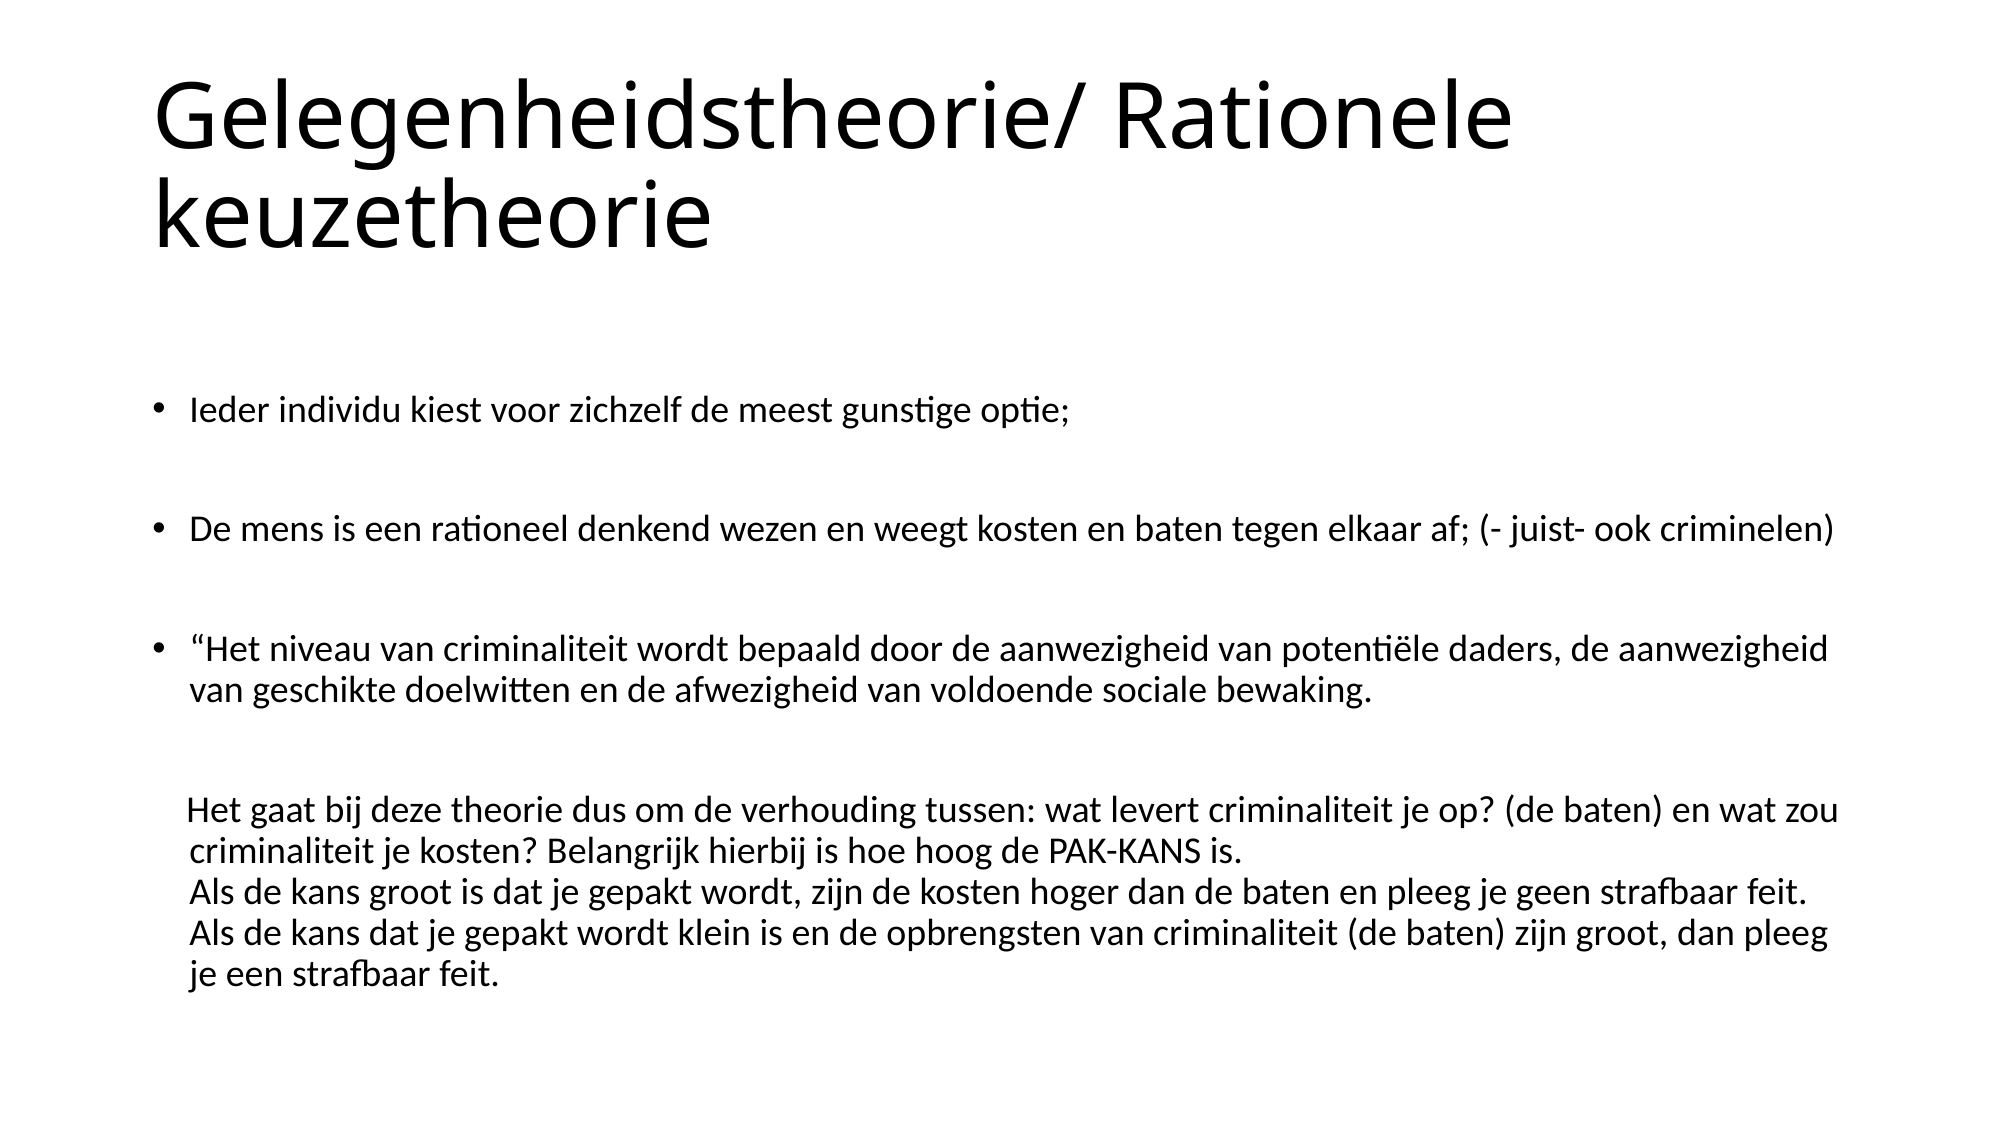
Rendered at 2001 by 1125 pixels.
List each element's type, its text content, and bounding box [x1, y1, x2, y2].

title Gelegenheidstheorie/ Rationele keuzetheorie [137, 59, 1863, 278]
list Ieder individu kiest voor zichzelf de meest gunstige optie; De mens is een rationeel denkend wezen en weegt kosten en baten tegen elkaar af; (- juist- ook criminelen) “Het niveau van criminaliteit wordt bepaald door de aanwezigheid van potentiële daders, de aanwezigheid van geschikte doelwitten en de afwezigheid van voldoende sociale bewaking. Het gaat bij deze theorie dus om de verhouding tussen: wat levert criminaliteit je op? (de baten) en wat zou criminaliteit je kosten? Belangrijk hierbij is hoe hoog de PAK-KANS is. Als de kans groot is dat je gepakt wordt, zijn de kosten hoger dan de baten en pleeg je geen strafbaar feit. Als de kans dat je gepakt wordt klein is en de opbrengsten van criminaliteit (de baten) zijn groot, dan pleeg je een strafbaar feit. [137, 299, 1863, 1014]
